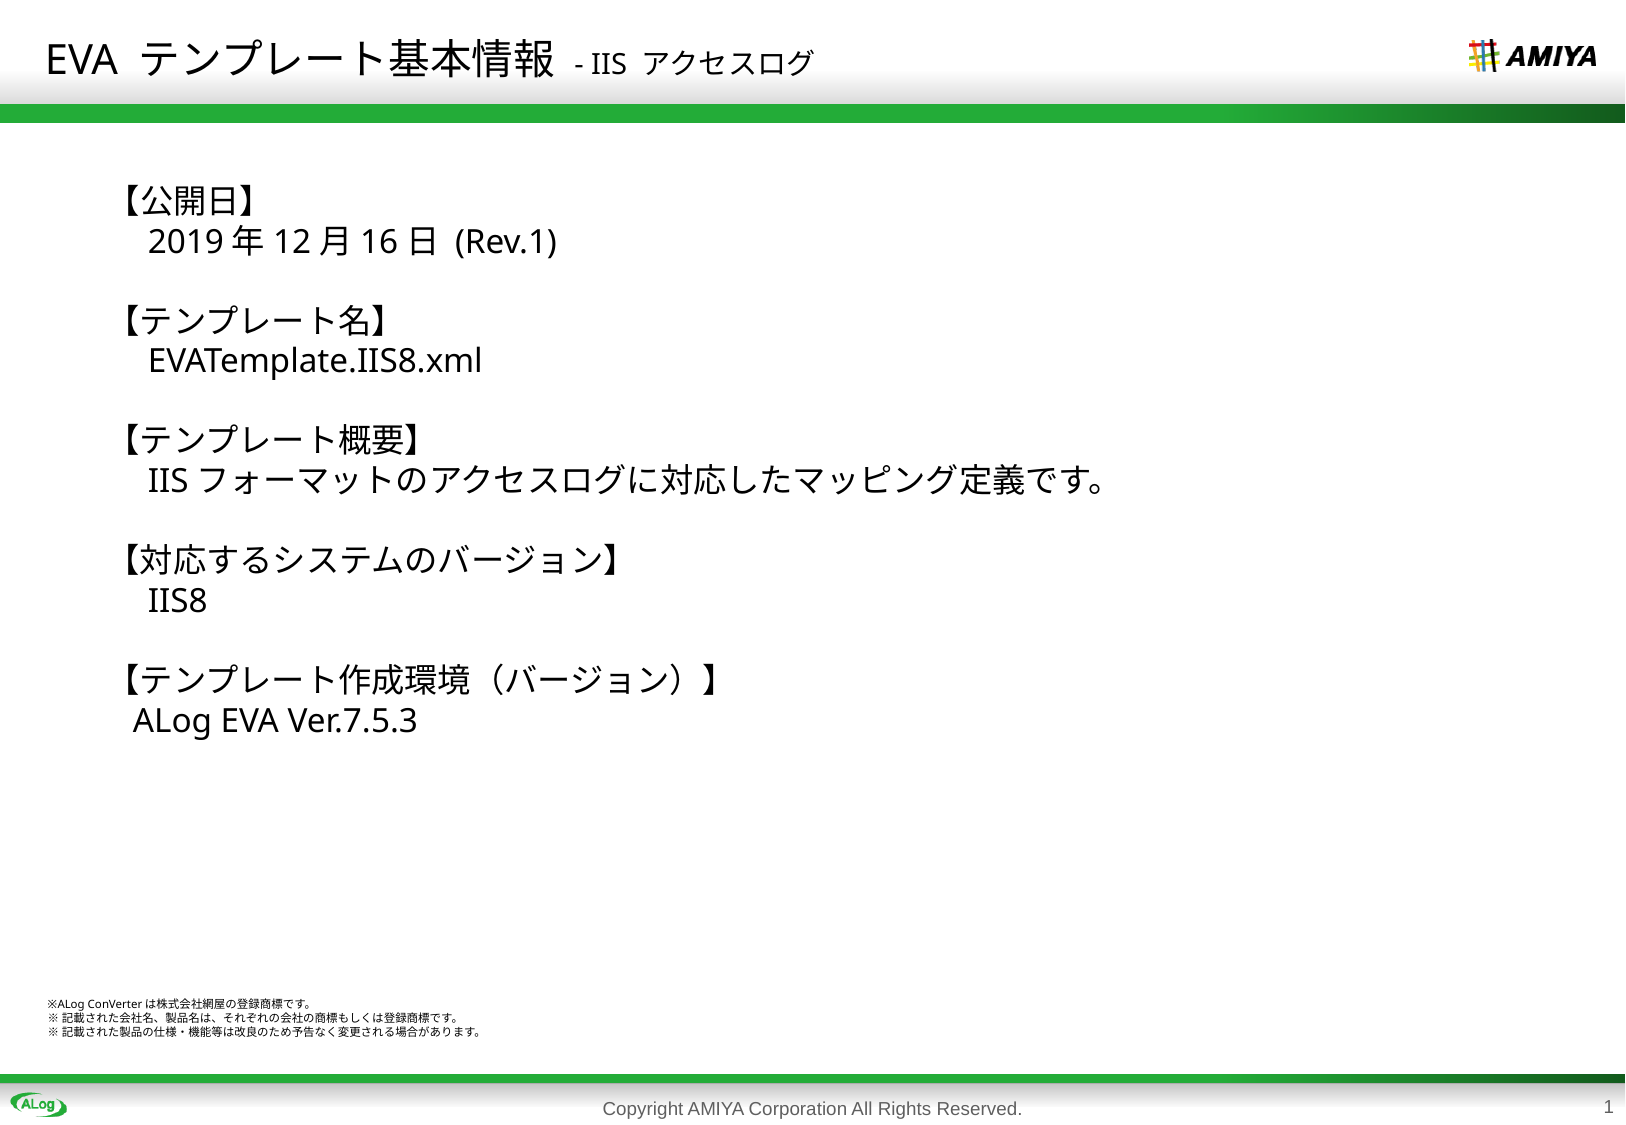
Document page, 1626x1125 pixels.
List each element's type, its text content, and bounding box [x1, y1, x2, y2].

title EVA テンプレート基本情報 - IIS アクセスログ [21, 19, 1451, 90]
text_box ※ALog ConVerterは株式会社網屋の登録商標です。 ※記載された会社名、製品名は、それぞれの会社の商標もしくは登録商標です。 ※記載された製品の仕様・機能等は改良のため予告なく変更される場合があります。 [32, 989, 529, 1046]
footer Copyright AMIYA Corporation All Rights Reserved. [555, 1090, 1070, 1125]
slide_number 1 [1544, 1095, 1615, 1118]
picture [1469, 39, 1596, 72]
text_box 【公開日】 2019年12月16日 (Rev.1) 【テンプレート名】 EVATemplate.IIS8.xml 【テンプレート概要】 IISフォーマットのアクセスログに対応したマッピング定義です。 【対応するシステムのバージョン】 IIS8 【テンプレート作成環境（バージョン）】 ALog EVA Ver.7.5.3 [91, 172, 1557, 747]
picture [10, 1092, 67, 1117]
